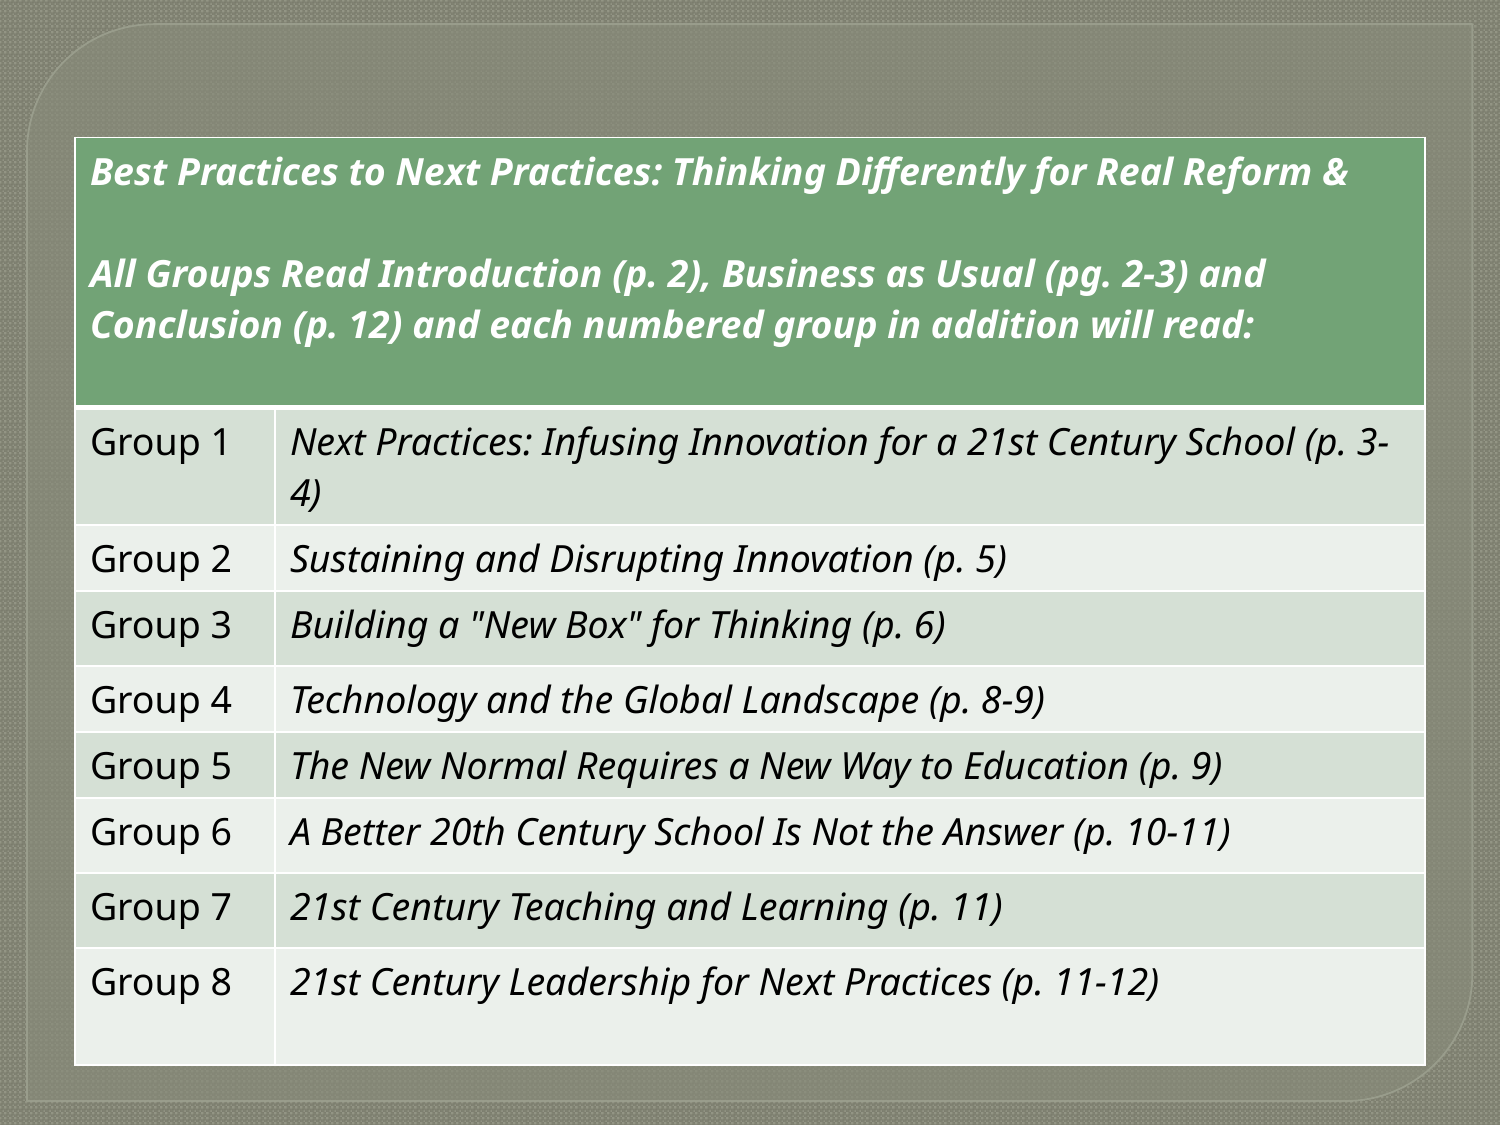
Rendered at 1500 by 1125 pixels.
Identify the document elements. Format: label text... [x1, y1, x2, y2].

table_cell Group 5 [76, 733, 274, 797]
table_header Best Practices to Next Practices: Thinking Differently for Real Reform & All Groups Read Introduction (p. 2), Business as Usual (pg. 2-3) and Conclusion (p. 12) and each numbered group in addition will read: [76, 138, 1424, 405]
table_cell Group 6 [76, 799, 274, 872]
table_cell Technology and the Global Landscape (p. 8-9) [276, 667, 1424, 731]
table_cell Group 4 [76, 667, 274, 731]
table_cell Group 7 [76, 874, 274, 947]
table_cell 21st Century Leadership for Next Practices (p. 11-12) [276, 949, 1424, 1064]
table_cell Building a "New Box" for Thinking (p. 6) [276, 592, 1424, 665]
table_cell Group 2 [76, 526, 274, 590]
table_cell Next Practices: Infusing Innovation for a 21st Century School (p. 3-4) [276, 410, 1424, 524]
table_cell The New Normal Requires a New Way to Education (p. 9) [276, 733, 1424, 797]
table_cell A Better 20th Century School Is Not the Answer (p. 10-11) [276, 799, 1424, 872]
table_cell Group 3 [76, 592, 274, 665]
table_cell Group 8 [76, 949, 274, 1064]
table_cell Sustaining and Disrupting Innovation (p. 5) [276, 526, 1424, 590]
table_cell 21st Century Teaching and Learning (p. 11) [276, 874, 1424, 947]
table_cell Group 1 [76, 410, 274, 524]
